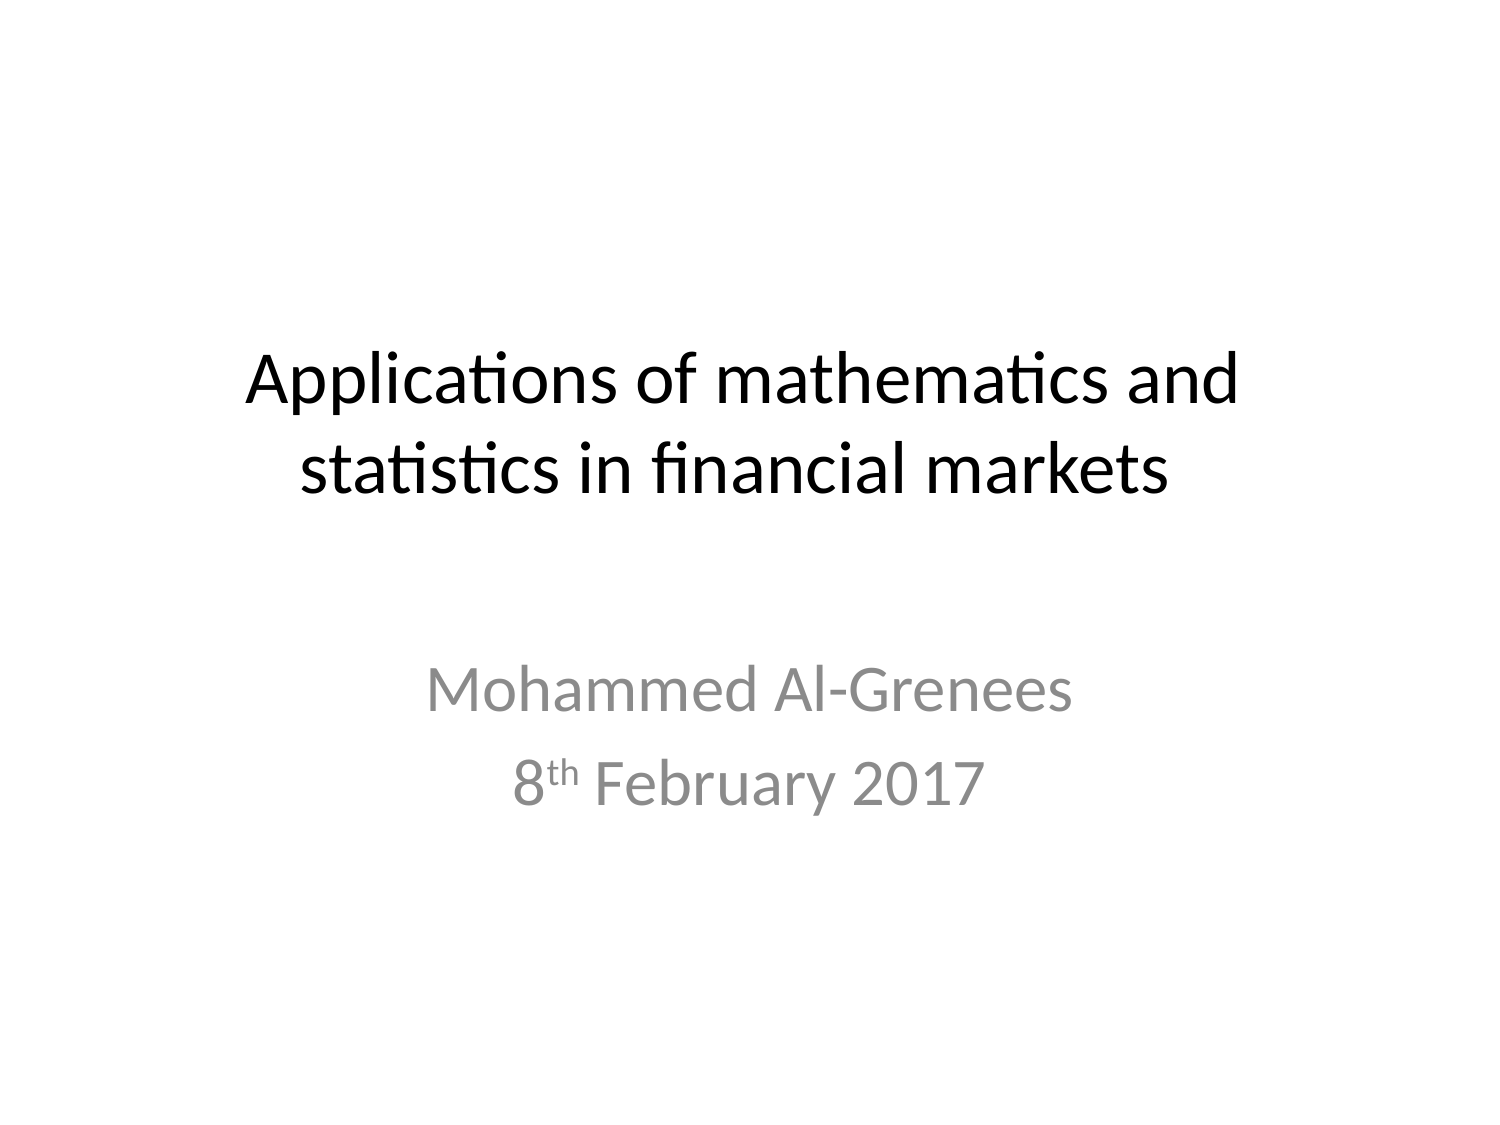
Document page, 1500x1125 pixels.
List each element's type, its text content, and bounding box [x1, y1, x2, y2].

subtitle Mohammed Al-Grenees 8th February 2017 [225, 637, 1275, 925]
title Applications of mathematics and statistics in financial markets [99, 249, 1388, 588]
